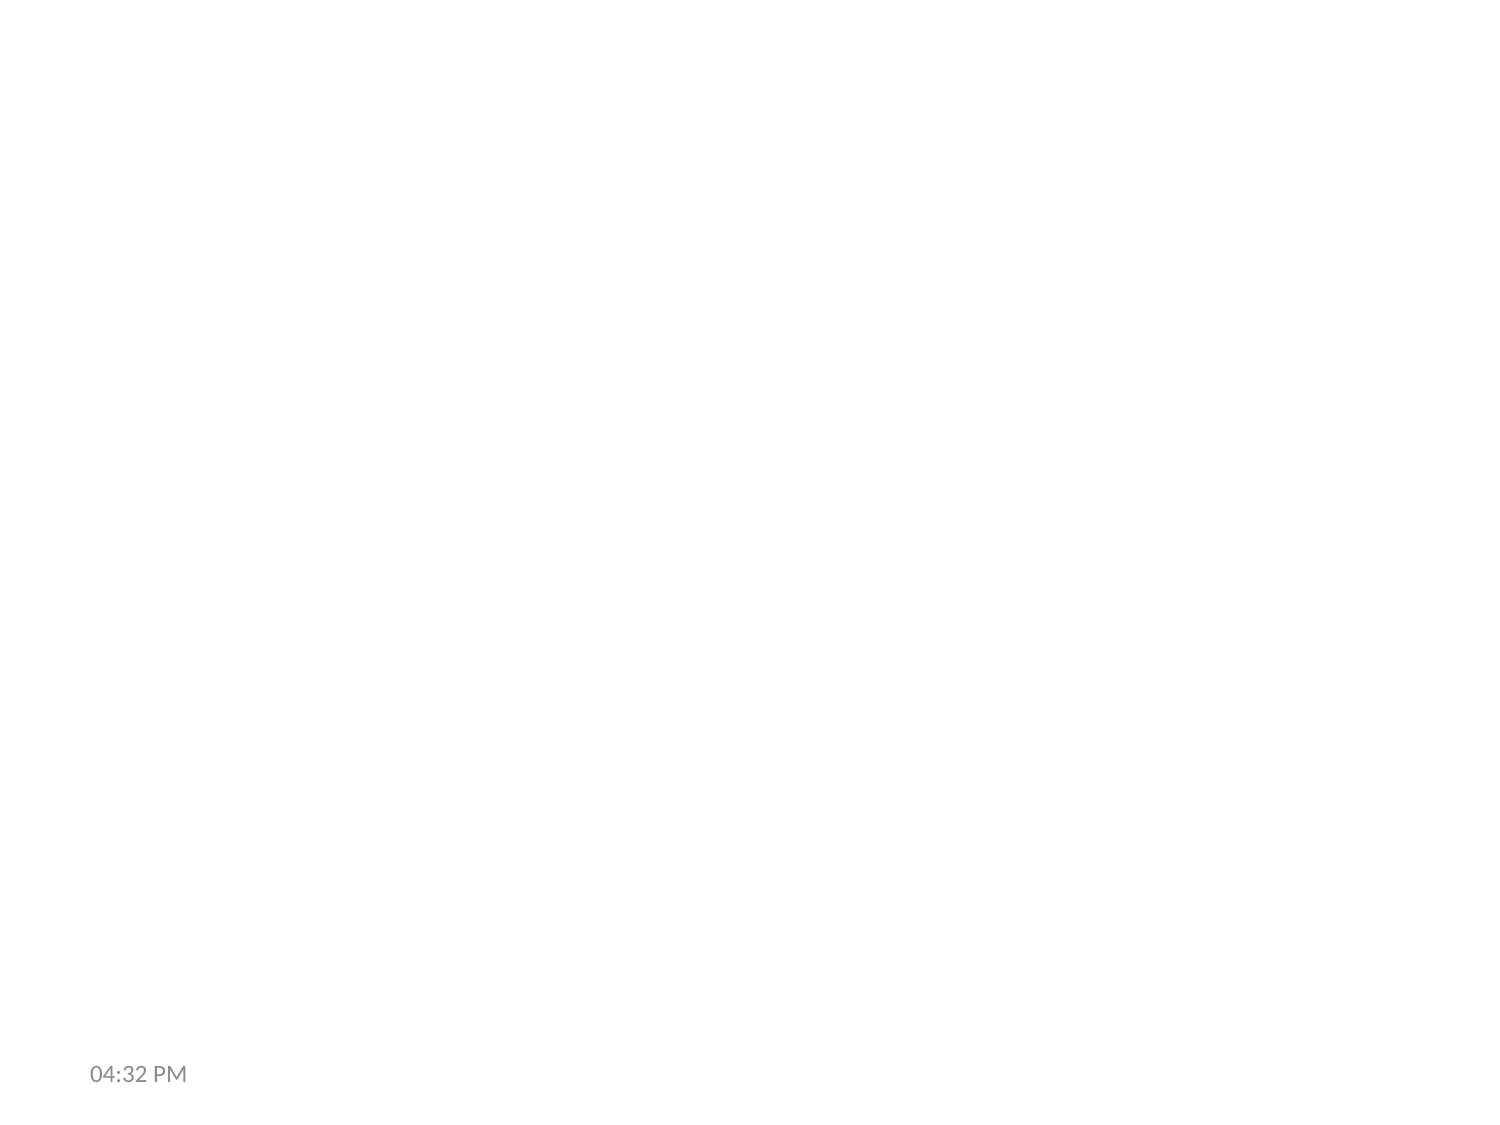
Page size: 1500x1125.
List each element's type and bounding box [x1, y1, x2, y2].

slide_number [75, 1042, 425, 1103]
